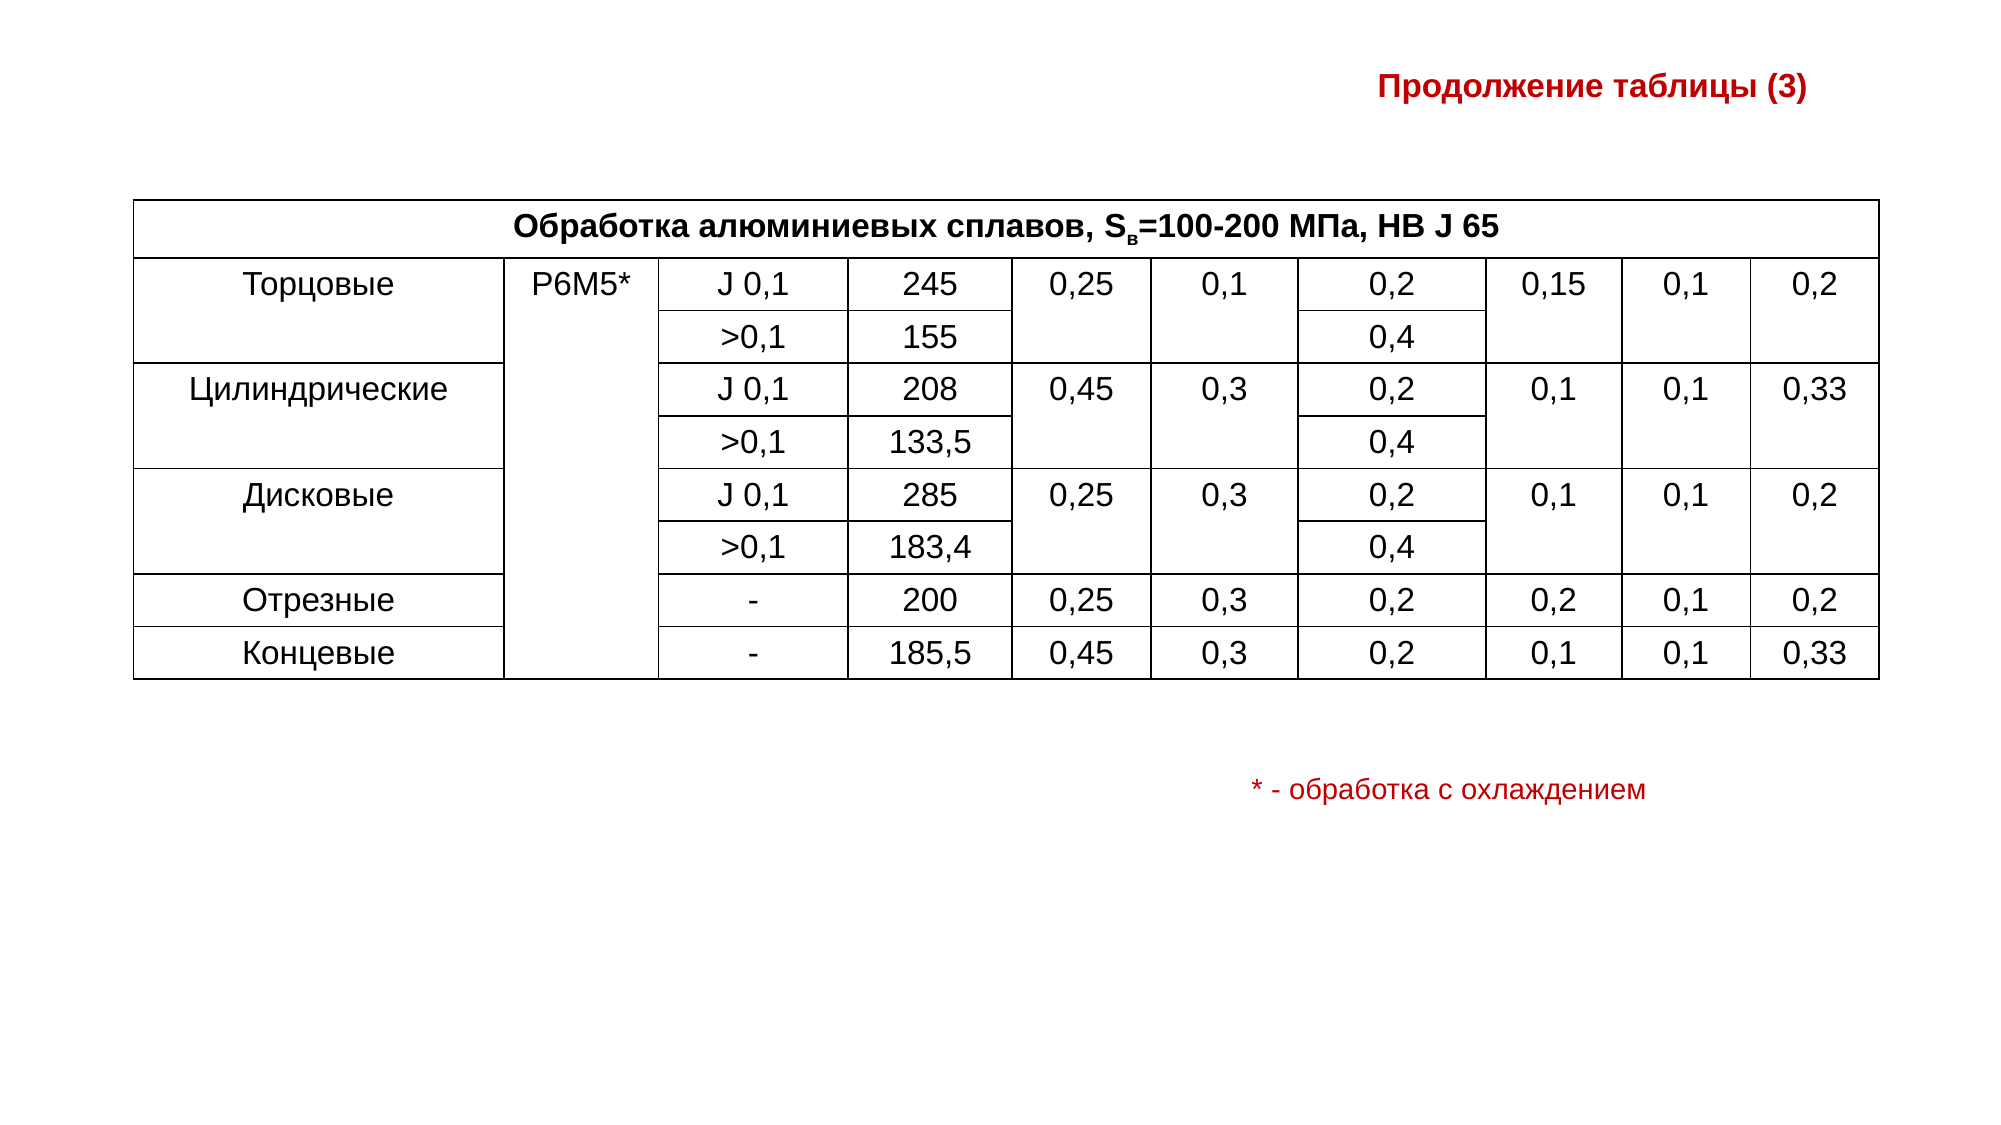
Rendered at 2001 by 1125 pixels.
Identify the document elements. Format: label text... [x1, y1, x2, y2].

table_cell Ј 0,1 [659, 469, 847, 520]
table_cell 0,1 [1623, 259, 1750, 362]
table_cell 0,2 [1751, 575, 1878, 626]
table_cell 0,2 [1299, 364, 1485, 415]
table_header Обработка алюминиевых сплавов, Sв=100-200 МПа, НВ Ј 65 [134, 201, 1878, 257]
table_cell 0,1 [1623, 364, 1750, 468]
table_cell Ј 0,1 [659, 364, 847, 415]
table_cell 155 [849, 311, 1011, 362]
table_cell 0,2 [1751, 259, 1878, 362]
table_cell 0,15 [1487, 259, 1621, 362]
table_cell 0,25 [1013, 259, 1150, 362]
table_cell 285 [849, 469, 1011, 520]
table_cell 0,2 [1299, 259, 1485, 310]
table_cell 0,1 [1623, 469, 1750, 573]
table_cell 0,4 [1299, 417, 1485, 468]
table_cell 0,3 [1152, 575, 1297, 626]
table_cell 0,2 [1299, 627, 1485, 678]
table_cell 185,5 [849, 627, 1011, 678]
table_cell 0,2 [1751, 469, 1878, 573]
table_cell 0,1 [1623, 627, 1750, 678]
text_box * - обработка с охлаждением [1236, 762, 1662, 813]
text_box Продолжение таблицы (3) [1362, 56, 1823, 111]
table_cell 183,4 [849, 522, 1011, 573]
table_cell 0,2 [1299, 575, 1485, 626]
table_cell 0,4 [1299, 311, 1485, 362]
table_cell 0,1 [1487, 627, 1621, 678]
table_cell >0,1 [659, 522, 847, 573]
table_cell 0,1 [1487, 364, 1621, 468]
table_cell 0,3 [1152, 469, 1297, 573]
table_cell - [659, 627, 847, 678]
table_cell 0,1 [1152, 259, 1297, 362]
table_cell - [659, 575, 847, 626]
table_cell 0,4 [1299, 522, 1485, 573]
table_cell 0,2 [1299, 469, 1485, 520]
table_cell 208 [849, 364, 1011, 415]
table_cell Цилиндрические [134, 364, 503, 468]
table_cell 0,45 [1013, 364, 1150, 468]
table_cell 0,1 [1623, 575, 1750, 626]
table_cell Отрезные [134, 575, 503, 626]
table_cell 0,33 [1751, 627, 1878, 678]
table_cell >0,1 [659, 311, 847, 362]
table_cell 0,25 [1013, 575, 1150, 626]
table_cell Дисковые [134, 469, 503, 573]
table_cell 0,2 [1487, 575, 1621, 626]
table_cell Концевые [134, 627, 503, 678]
table_cell 0,1 [1487, 469, 1621, 573]
table_cell 0,25 [1013, 469, 1150, 573]
table_cell 0,3 [1152, 364, 1297, 468]
table_cell 133,5 [849, 417, 1011, 468]
table_cell Ј 0,1 [659, 259, 847, 310]
table_cell 0,3 [1152, 627, 1297, 678]
table_cell 0,33 [1751, 364, 1878, 468]
table_cell Торцовые [134, 259, 503, 362]
table_cell 245 [849, 259, 1011, 310]
table_cell >0,1 [659, 417, 847, 468]
table_cell 0,45 [1013, 627, 1150, 678]
table_cell 200 [849, 575, 1011, 626]
table_cell Р6М5* [505, 259, 658, 678]
